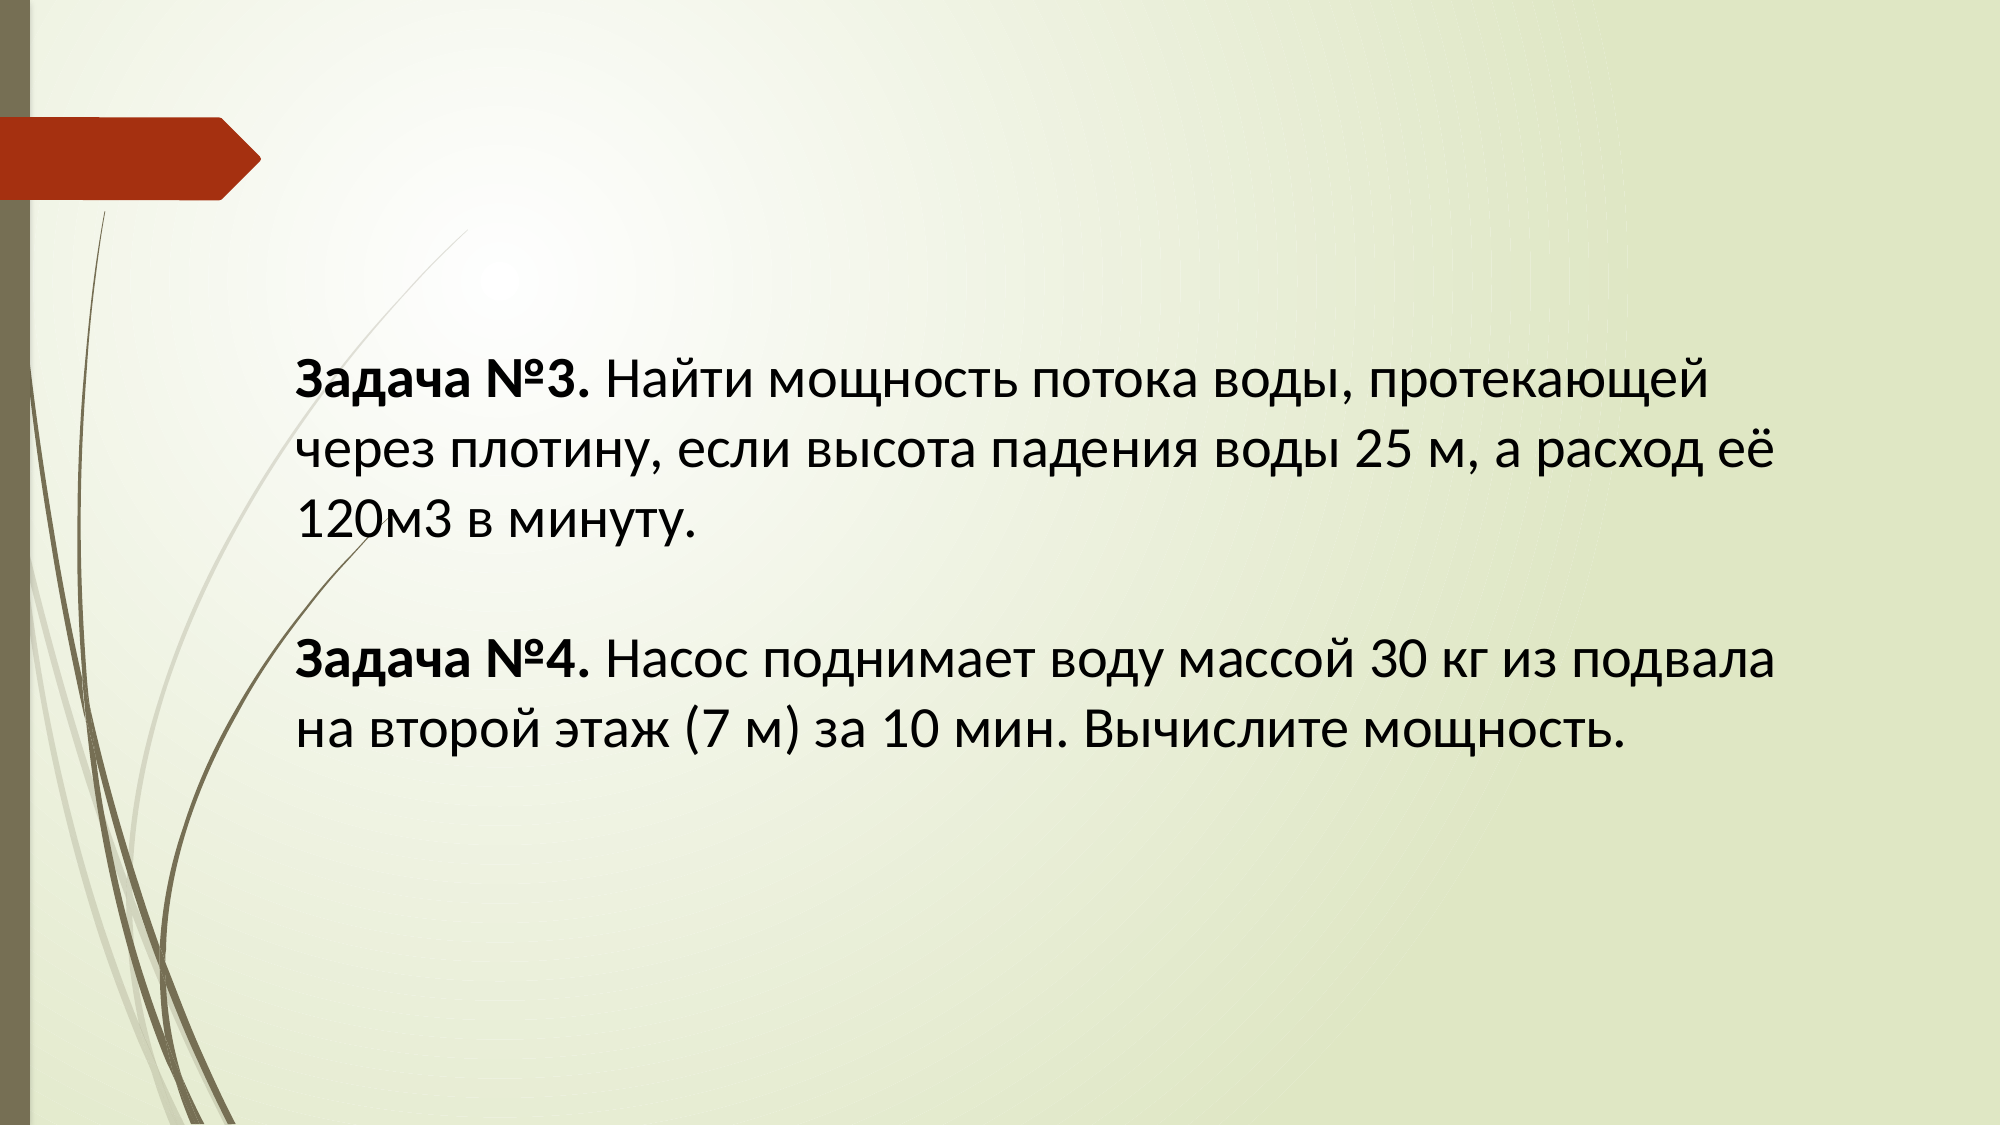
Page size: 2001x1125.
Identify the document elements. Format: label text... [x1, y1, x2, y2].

text_box Задача №3. Найти мощность потока воды, протекающей через плотину, если высота падения воды 25 м, а расход её 120м3 в минуту. Задача №4. Насос поднимает воду массой 30 кг из подвала на второй этаж (7 м) за 10 мин. Вычислите мощность. [280, 332, 1826, 837]
